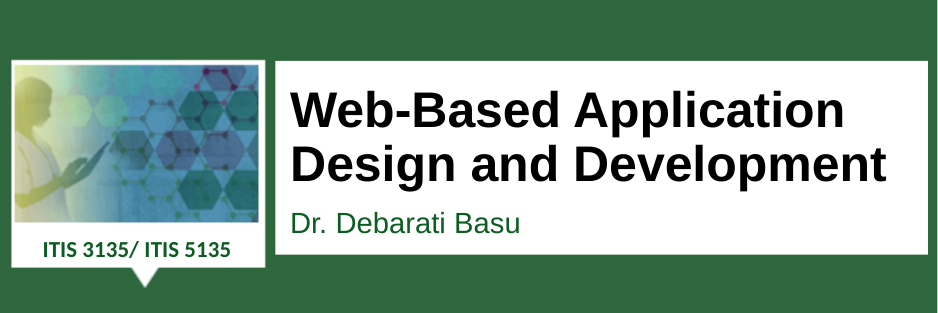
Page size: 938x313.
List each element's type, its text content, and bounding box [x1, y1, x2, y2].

text_box [276, 60, 929, 77]
text_box [276, 0, 938, 313]
picture [0, 0, 276, 313]
text_box Web-Based Application Design and Development [276, 77, 929, 200]
text_box Dr. Debarati Basu [276, 201, 813, 248]
text_box [276, 200, 929, 256]
